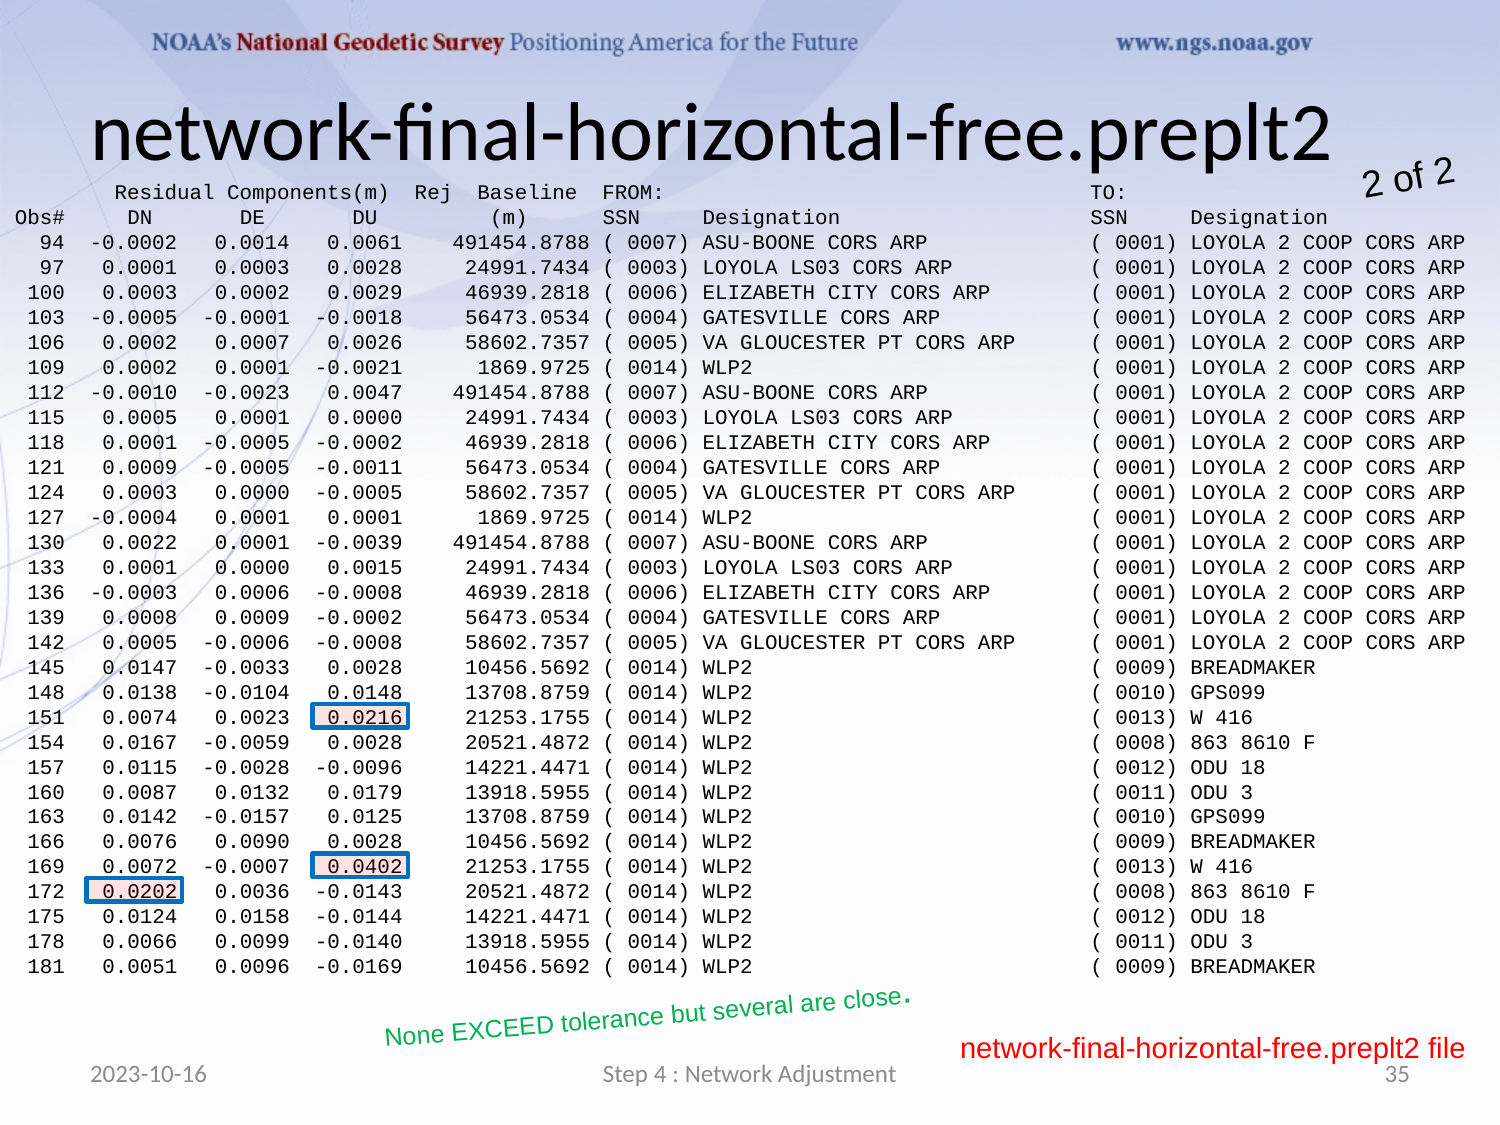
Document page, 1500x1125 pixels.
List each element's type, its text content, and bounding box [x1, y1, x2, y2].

text_box 2 of 2 [1341, 130, 1500, 216]
title network-final-horizontal-free.preplt2 [74, 74, 1426, 171]
text_box [310, 702, 410, 730]
picture [0, 986, 1500, 1125]
text_box None EXCEED tolerance but several are close. [367, 956, 937, 1063]
footer Step 4 : Network Adjustment [512, 1042, 988, 1103]
picture [0, 0, 1500, 171]
text_box [84, 876, 184, 904]
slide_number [75, 1042, 425, 1103]
text_box [310, 851, 410, 879]
text_box network-final-horizontal-free.preplt2 file [936, 1022, 1488, 1072]
text_box Residual Components(m) Rej Baseline FROM: TO: Obs# DN DE DU (m) SSN Designation SSN Designation 94 -0.0002 0.0014 0.0061 491454.8788 ( 0007) ASU-BOONE CORS ARP ( 0001) LOYOLA 2 COOP CORS ARP 97 0.0001 0.0003 0.0028 24991.7434 ( 0003) LOYOLA LS03 CORS ARP ( 0001) LOYOLA 2 COOP CORS ARP 100 0.0003 0.0002 0.0029 46939.2818 ( 0006) ELIZABETH CITY CORS ARP ( 0001) LOYOLA 2 COOP CORS ARP 103 -0.0005 -0.0001 -0.0018 56473.0534 ( 0004) GATESVILLE CORS ARP ( 0001) LOYOLA 2 COOP CORS ARP 106 0.0002 0.0007 0.0026 58602.7357 ( 0005) VA GLOUCESTER PT CORS ARP ( 0001) LOYOLA 2 COOP CORS ARP 109 0.0002 0.0001 -0.0021 1869.9725 ( 0014) WLP2 ( 0001) LOYOLA 2 COOP CORS ARP 112 -0.0010 -0.0023 0.0047 491454.8788 ( 0007) ASU-BOONE CORS ARP ( 0001) LOYOLA 2 COOP CORS ARP 115 0.0005 0.0001 0.0000 24991.7434 ( 0003) LOYOLA LS03 CORS ARP ( 0001) LOYOLA 2 COOP CORS ARP 118 0.0001 -0.0005 -0.0002 46939.2818 ( 0006) ELIZABETH CITY CORS ARP ( 0001) LOYOLA 2 COOP CORS ARP 121 0.0009 -0.0005 -0.0011 56473.0534 ( 0004) GATESVILLE CORS ARP ( 0001) LOYOLA 2 COOP CORS ARP 124 0.0003 0.0000 -0.0005 58602.7357 ( 0005) VA GLOUCESTER PT CORS ARP ( 0001) LOYOLA 2 COOP CORS ARP 127 -0.0004 0.0001 0.0001 1869.9725 ( 0014) WLP2 ( 0001) LOYOLA 2 COOP CORS ARP 130 0.0022 0.0001 -0.0039 491454.8788 ( 0007) ASU-BOONE CORS ARP ( 0001) LOYOLA 2 COOP CORS ARP 133 0.0001 0.0000 0.0015 24991.7434 ( 0003) LOYOLA LS03 CORS ARP ( 0001) LOYOLA 2 COOP CORS ARP 136 -0.0003 0.0006 -0.0008 46939.2818 ( 0006) ELIZABETH CITY CORS ARP ( 0001) LOYOLA 2 COOP CORS ARP 139 0.0008 0.0009 -0.0002 56473.0534 ( 0004) GATESVILLE CORS ARP ( 0001) LOYOLA 2 COOP CORS ARP 142 0.0005 -0.0006 -0.0008 58602.7357 ( 0005) VA GLOUCESTER PT CORS ARP ( 0001) LOYOLA 2 COOP CORS ARP 145 0.0147 -0.0033 0.0028 10456.5692 ( 0014) WLP2 ( 0009) BREADMAKER 148 0.0138 -0.0104 0.0148 13708.8759 ( 0014) WLP2 ( 0010) GPS099 151 0.0074 0.0023 0.0216 21253.1755 ( 0014) WLP2 ( 0013) W 416 154 0.0167 -0.0059 0.0028 20521.4872 ( 0014) WLP2 ( 0008) 863 8610 F 157 0.0115 -0.0028 -0.0096 14221.4471 ( 0014) WLP2 ( 0012) ODU 18 160 0.0087 0.0132 0.0179 13918.5955 ( 0014) WLP2 ( 0011) ODU 3 163 0.0142 -0.0157 0.0125 13708.8759 ( 0014) WLP2 ( 0010) GPS099 166 0.0076 0.0090 0.0028 10456.5692 ( 0014) WLP2 ( 0009) BREADMAKER 169 0.0072 -0.0007 0.0402 21253.1755 ( 0014) WLP2 ( 0013) W 416 172 0.0202 0.0036 -0.0143 20521.4872 ( 0014) WLP2 ( 0008) 863 8610 F 175 0.0124 0.0158 -0.0144 14221.4471 ( 0014) WLP2 ( 0012) ODU 18 178 0.0066 0.0099 -0.0140 13918.5955 ( 0014) WLP2 ( 0011) ODU 3 181 0.0051 0.0096 -0.0169 10456.5692 ( 0014) WLP2 ( 0009) BREADMAKER [0, 171, 1500, 986]
slide_number 35 [1074, 1072, 1425, 1103]
